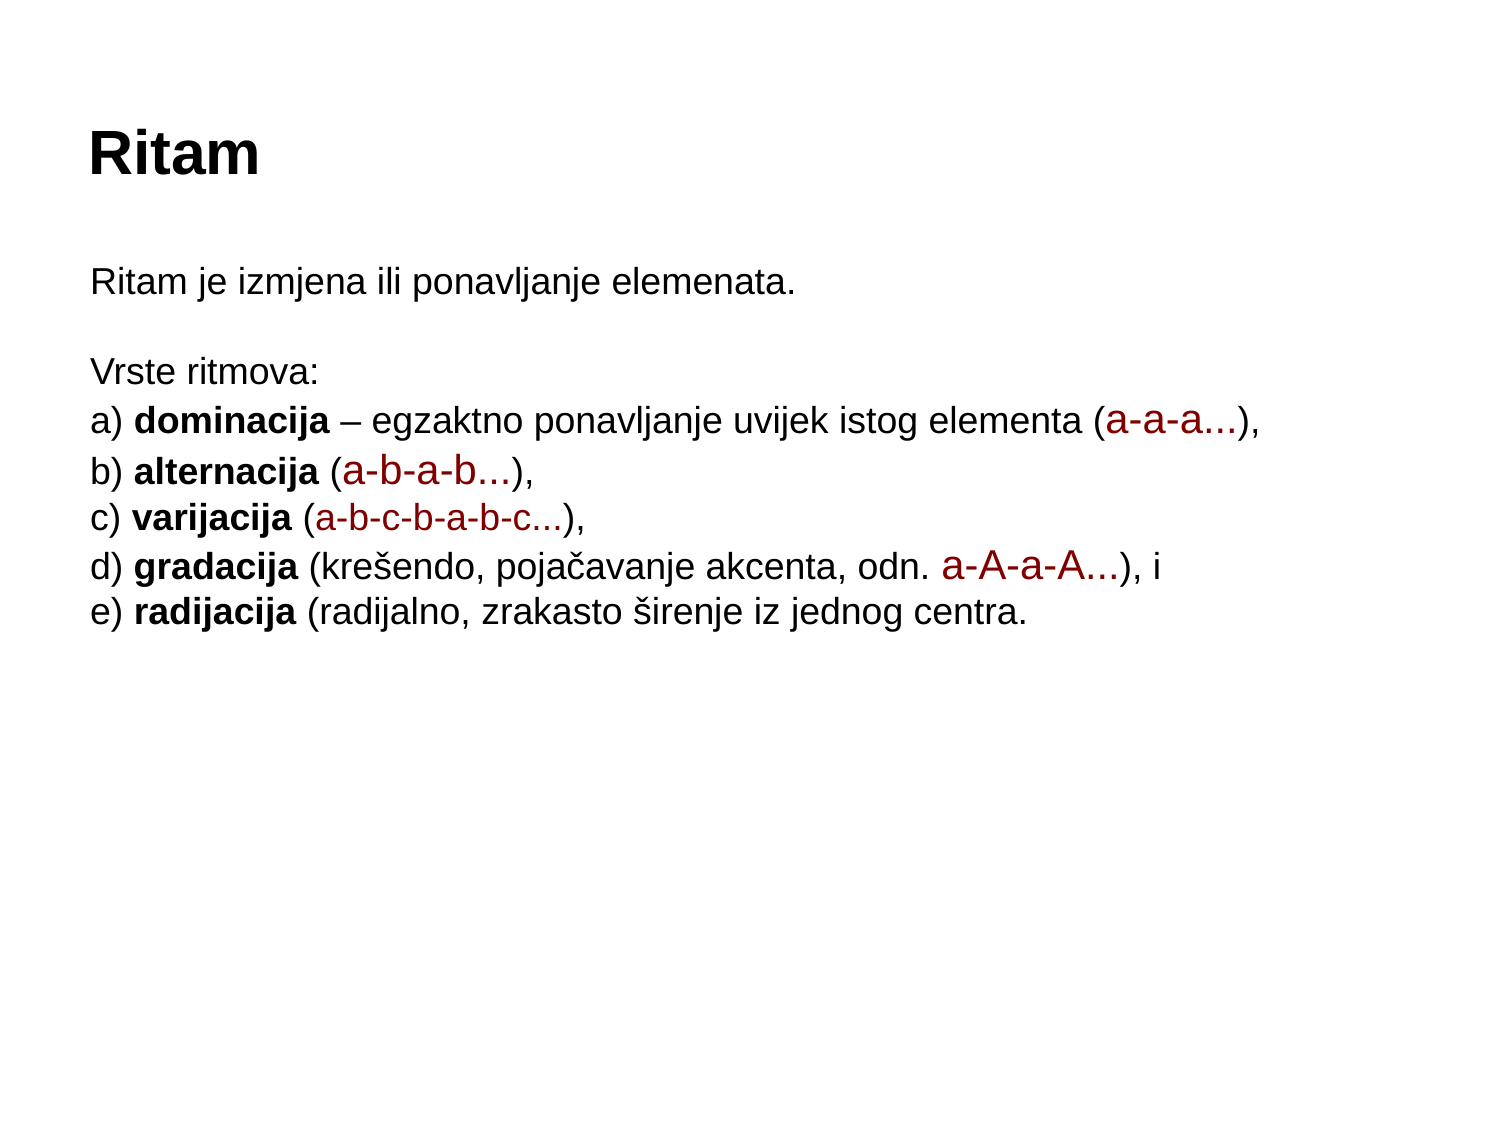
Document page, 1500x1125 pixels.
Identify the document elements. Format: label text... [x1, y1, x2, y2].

title Ritam [49, 112, 301, 188]
text_box Ritam je izmjena ili ponavljanje elemenata. Vrste ritmova: a) dominacija – egzaktno ponavljanje uvijek istog elementa (a-a-a...), b) alternacija (a-b-a-b...), c) varijacija (a-b-c-b-a-b-c...), d) gradacija (krešendo, pojačavanje akcenta, odn. a-A-a-A...), i e) radijacija (radijalno, zrakasto širenje iz jednog centra. [75, 249, 1287, 640]
